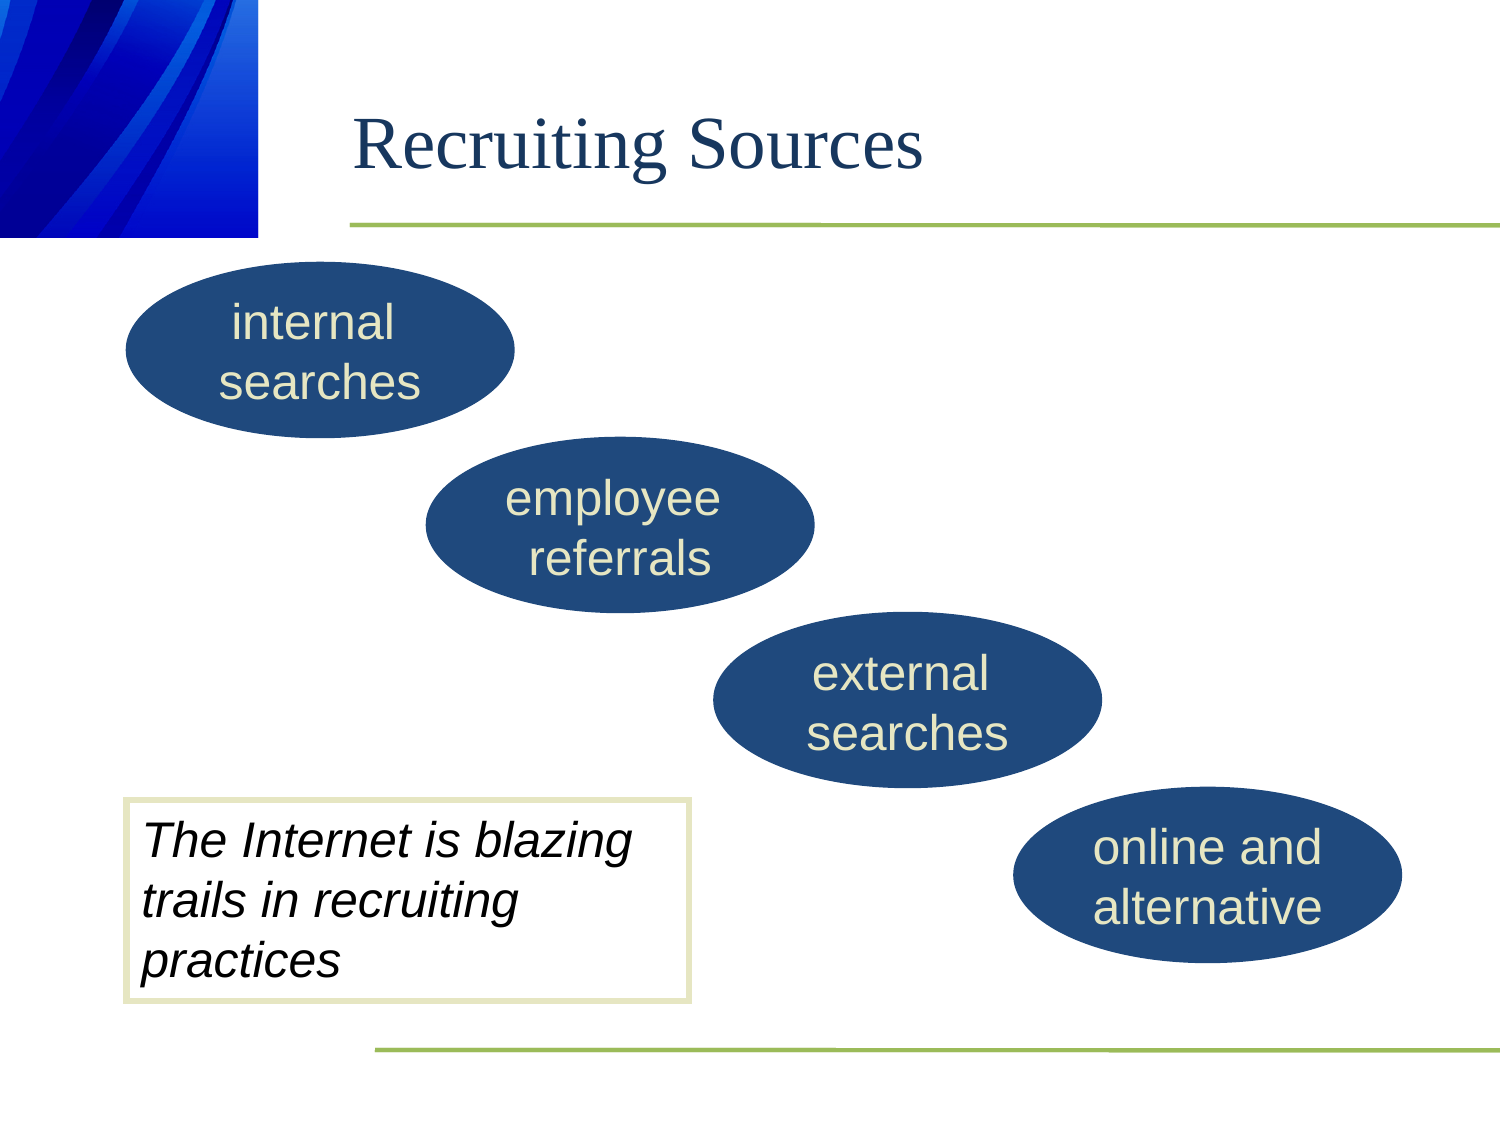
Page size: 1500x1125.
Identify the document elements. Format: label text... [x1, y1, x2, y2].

text_box internal searches [126, 262, 514, 438]
text_box employee referrals [426, 437, 814, 613]
text_box The Internet is blazing trails in recruiting practices [126, 799, 689, 1001]
text_box online and alternative [1013, 787, 1402, 963]
text_box external searches [713, 612, 1102, 788]
title Recruiting Sources [337, 45, 1425, 233]
picture [0, 0, 259, 238]
